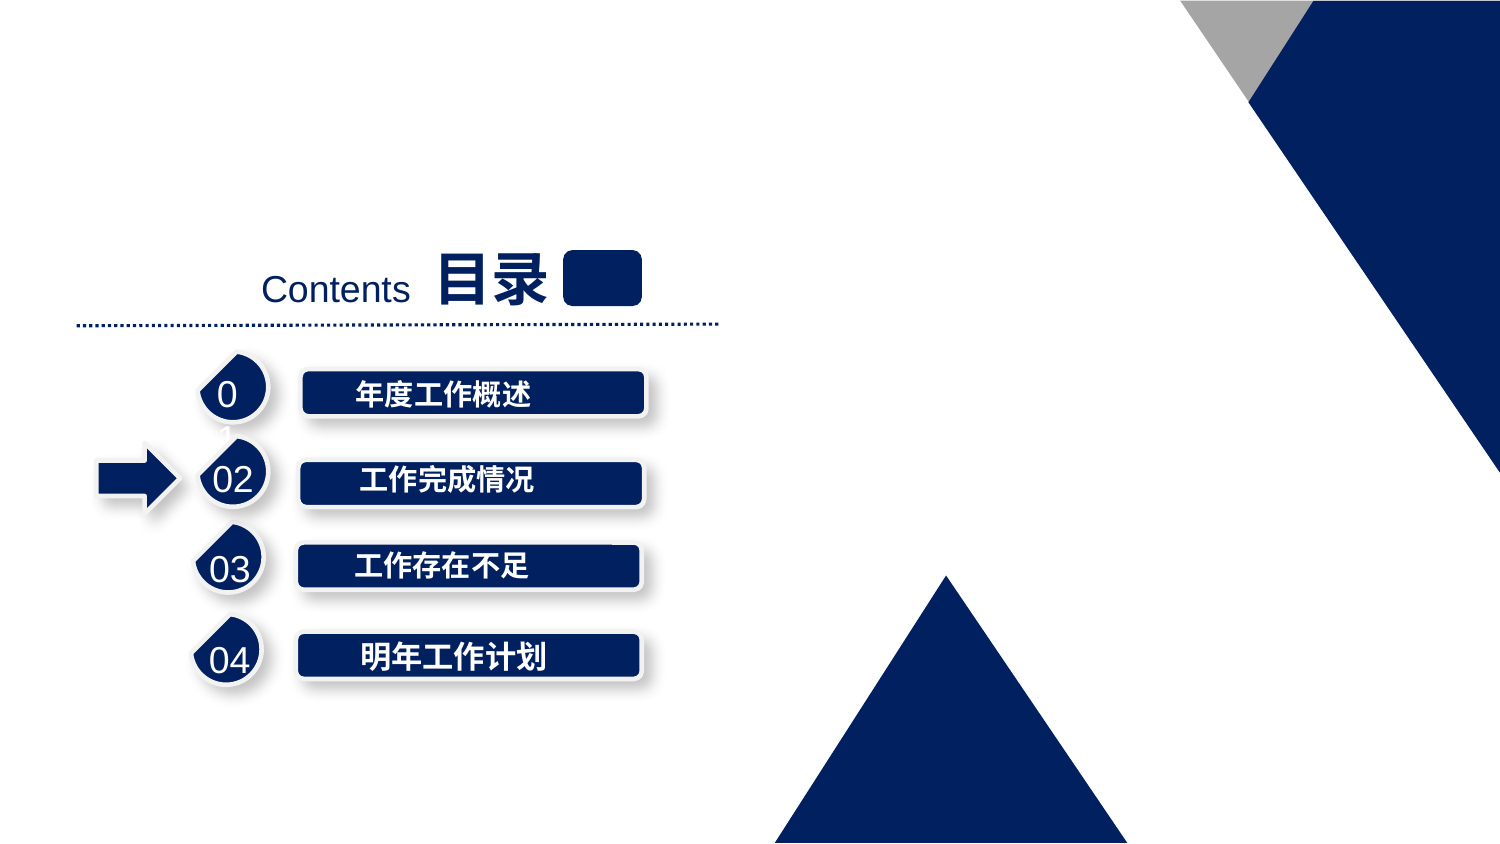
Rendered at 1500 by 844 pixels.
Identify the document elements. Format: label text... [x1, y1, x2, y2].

text_box [94, 440, 183, 516]
text_box Contents [246, 257, 418, 317]
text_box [295, 537, 643, 594]
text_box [193, 624, 272, 690]
text_box 目录 [418, 235, 565, 320]
text_box [774, 575, 1128, 843]
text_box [300, 366, 647, 423]
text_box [201, 361, 274, 445]
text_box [295, 626, 643, 686]
text_box [1248, 0, 1500, 473]
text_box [194, 532, 279, 599]
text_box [297, 451, 645, 508]
text_box [0, 0, 946, 843]
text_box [197, 446, 293, 509]
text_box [562, 249, 643, 307]
text_box [1180, 0, 1313, 101]
